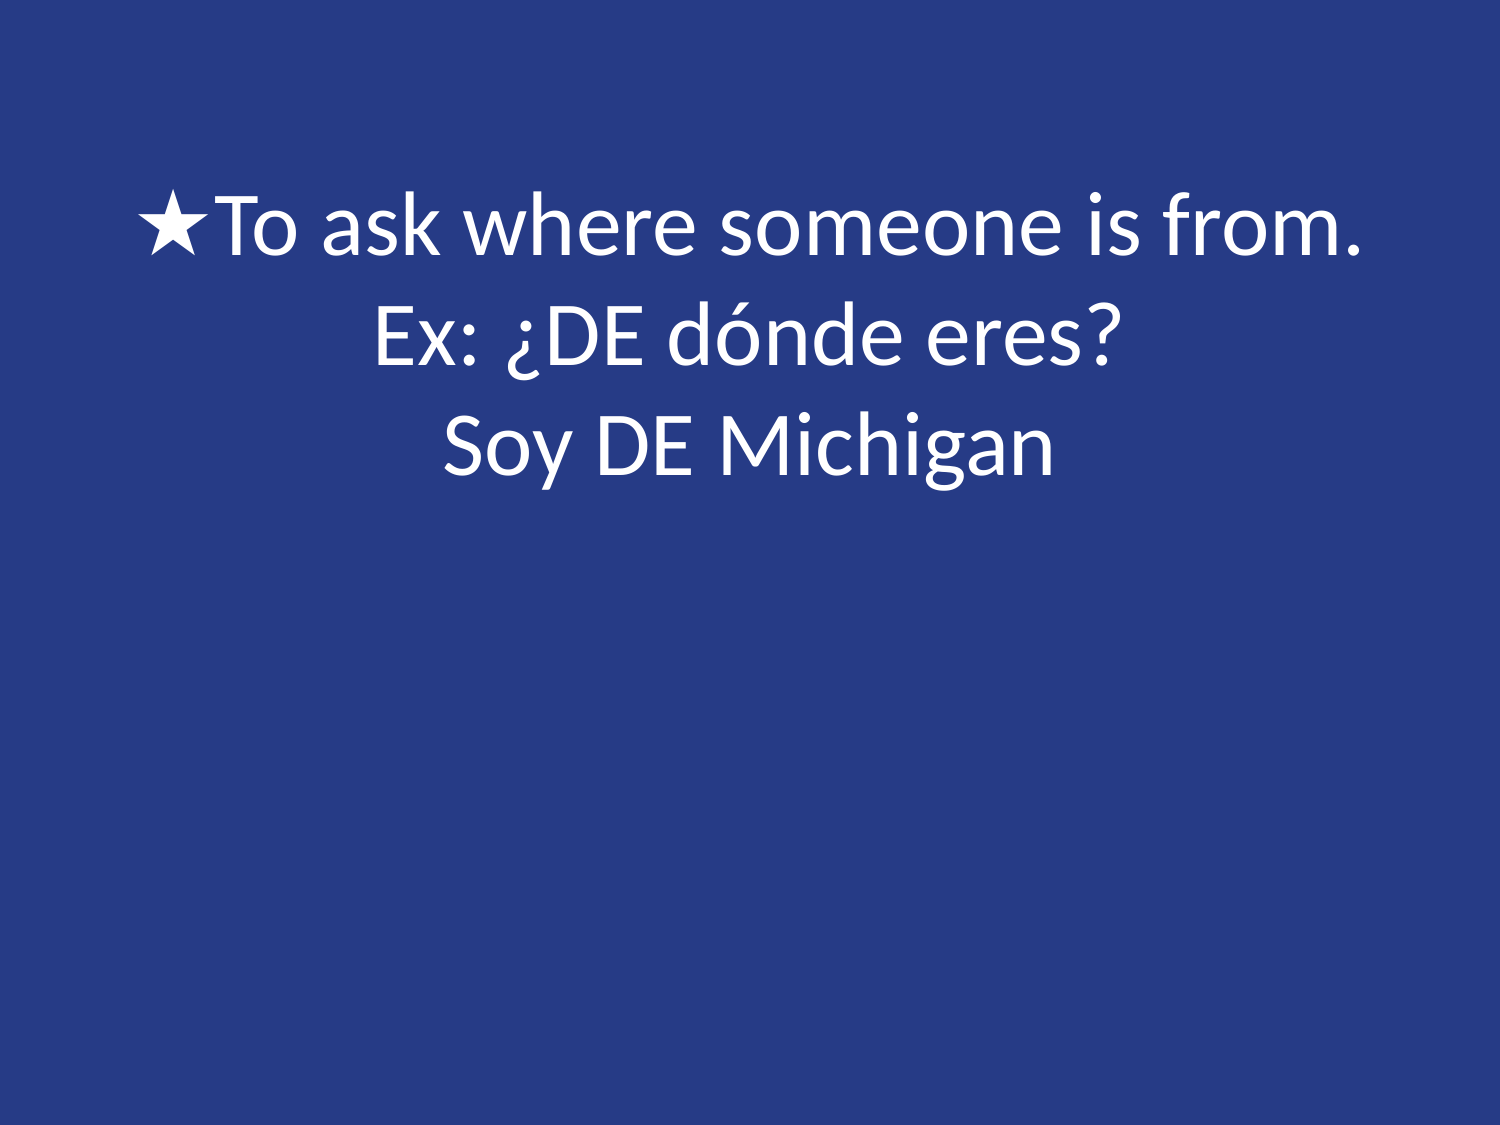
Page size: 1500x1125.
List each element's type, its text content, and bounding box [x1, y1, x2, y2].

title ★To ask where someone is from. Ex: ¿DE dónde eres? Soy DE Michigan [75, 45, 1425, 613]
